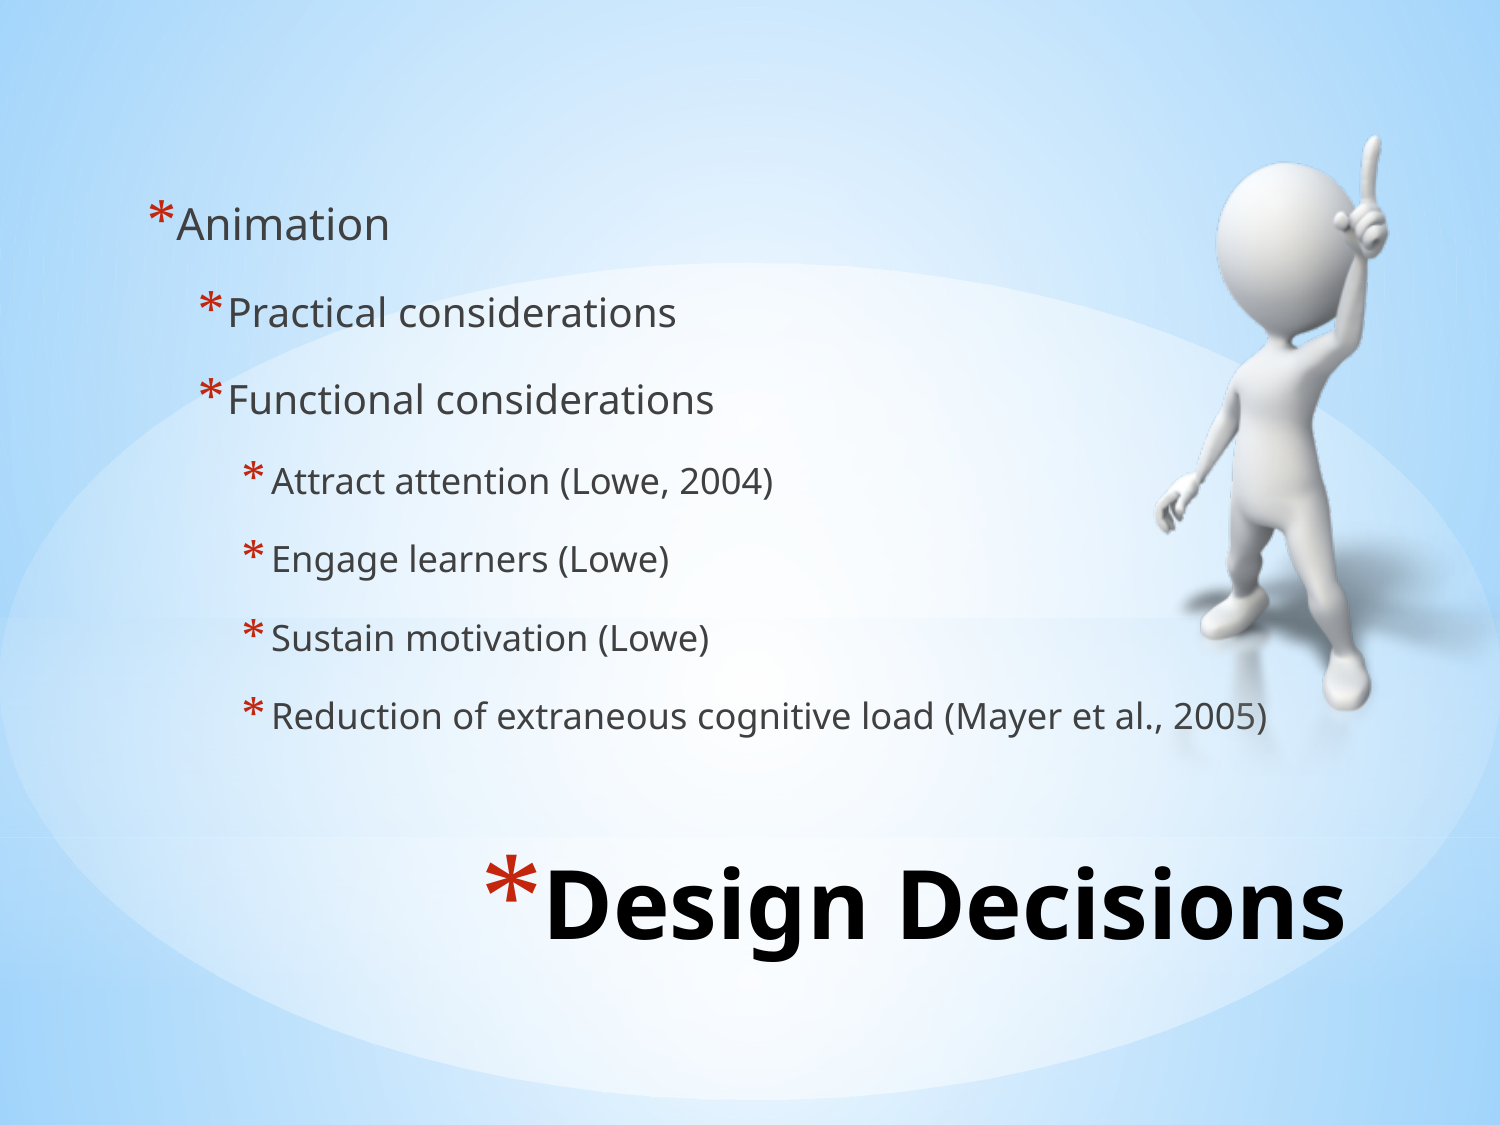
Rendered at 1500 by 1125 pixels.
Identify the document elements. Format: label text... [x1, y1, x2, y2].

list Animation Practical considerations Functional considerations Attract attention (Lowe, 2004) Engage learners (Lowe) Sustain motivation (Lowe) Reduction of extraneous cognitive load (Mayer et al., 2005) [125, 161, 1298, 797]
title Design Decisions [294, 836, 1363, 1024]
picture [1082, 107, 1500, 776]
